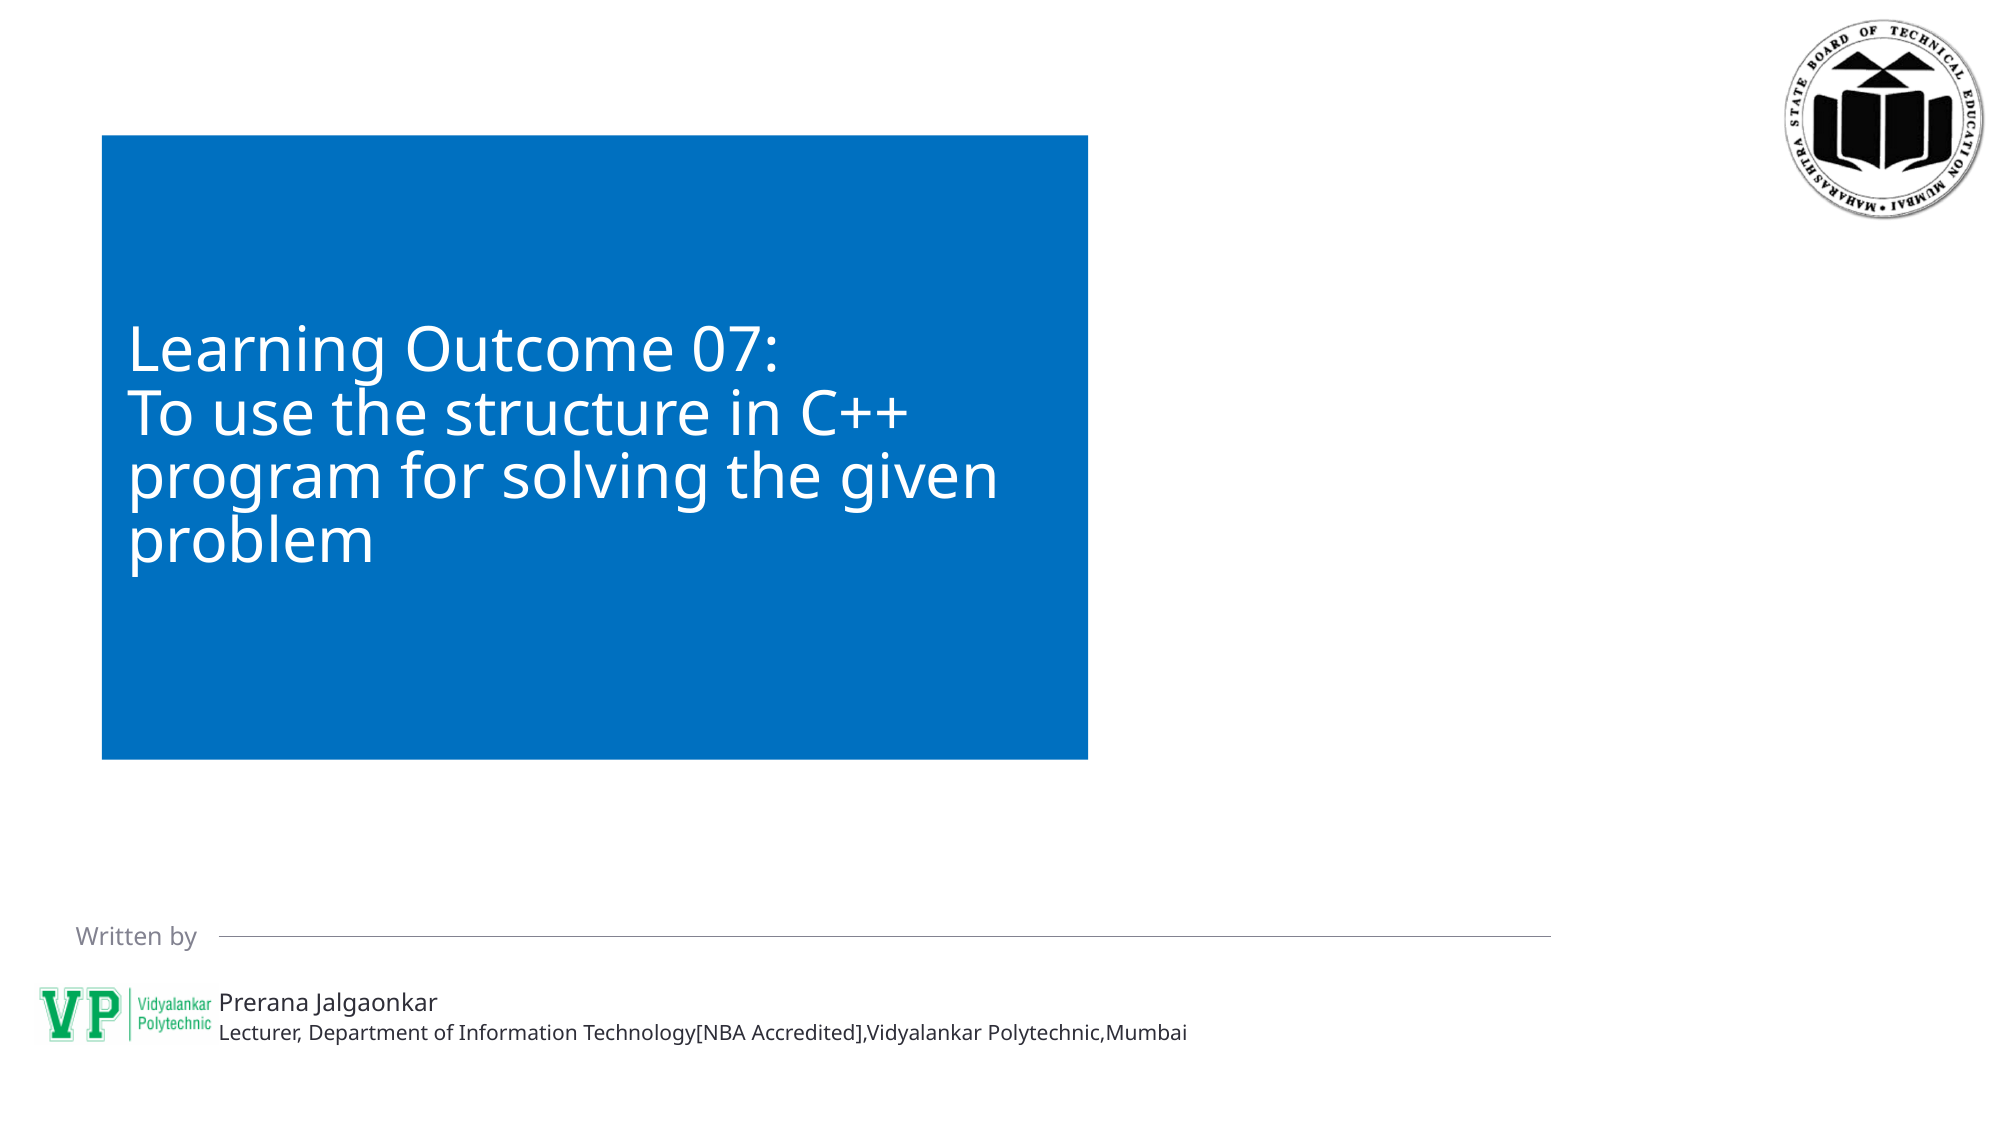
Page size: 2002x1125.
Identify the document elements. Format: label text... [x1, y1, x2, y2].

picture [1764, 0, 2001, 237]
title Learning Outcome 07: To use the structure in C++ program for solving the given problem [127, 320, 1087, 482]
list Prerana Jalgaonkar [222, 987, 726, 1017]
picture [34, 983, 219, 1045]
list Lecturer, Department of Information Technology[NBA Accredited],Vidyalankar Polytechnic,Mumbai [220, 1019, 1226, 1050]
